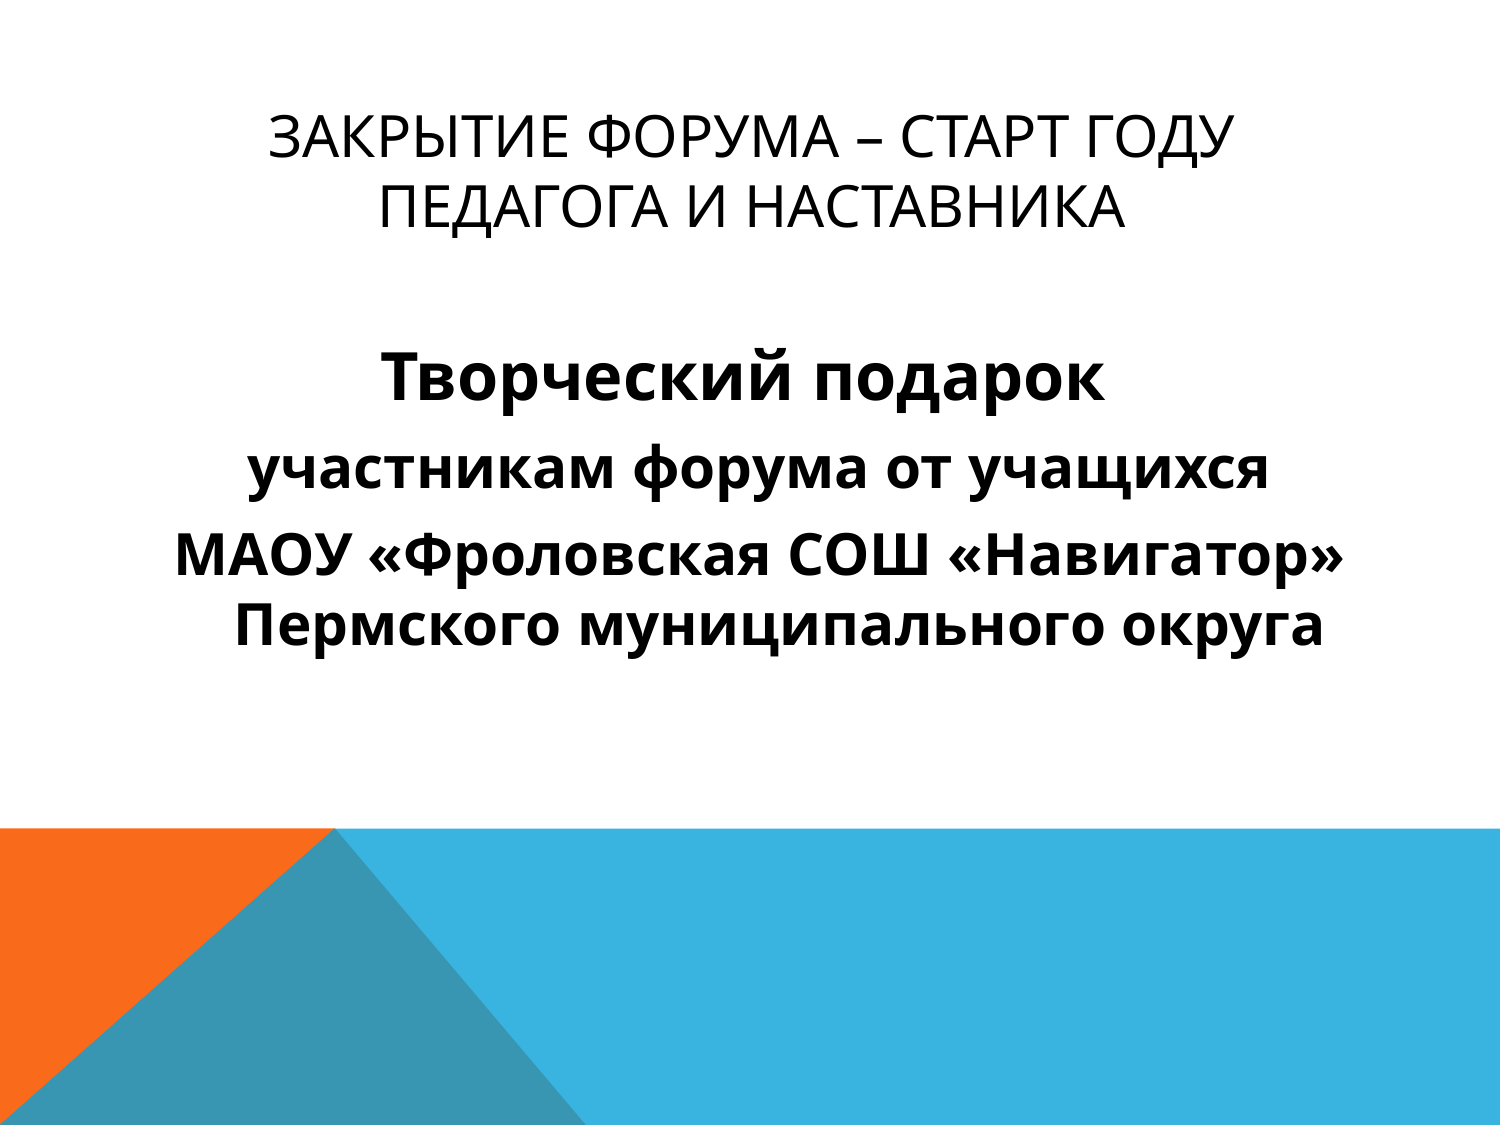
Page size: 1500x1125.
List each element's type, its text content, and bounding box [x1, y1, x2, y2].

list Творческий подарок участникам форума от учащихся МАОУ «Фроловская СОШ «Навигатор» Пермского муниципального округа [135, 326, 1369, 768]
title Закрытие Форума – старт Году Педагога и наставника [135, 60, 1369, 279]
